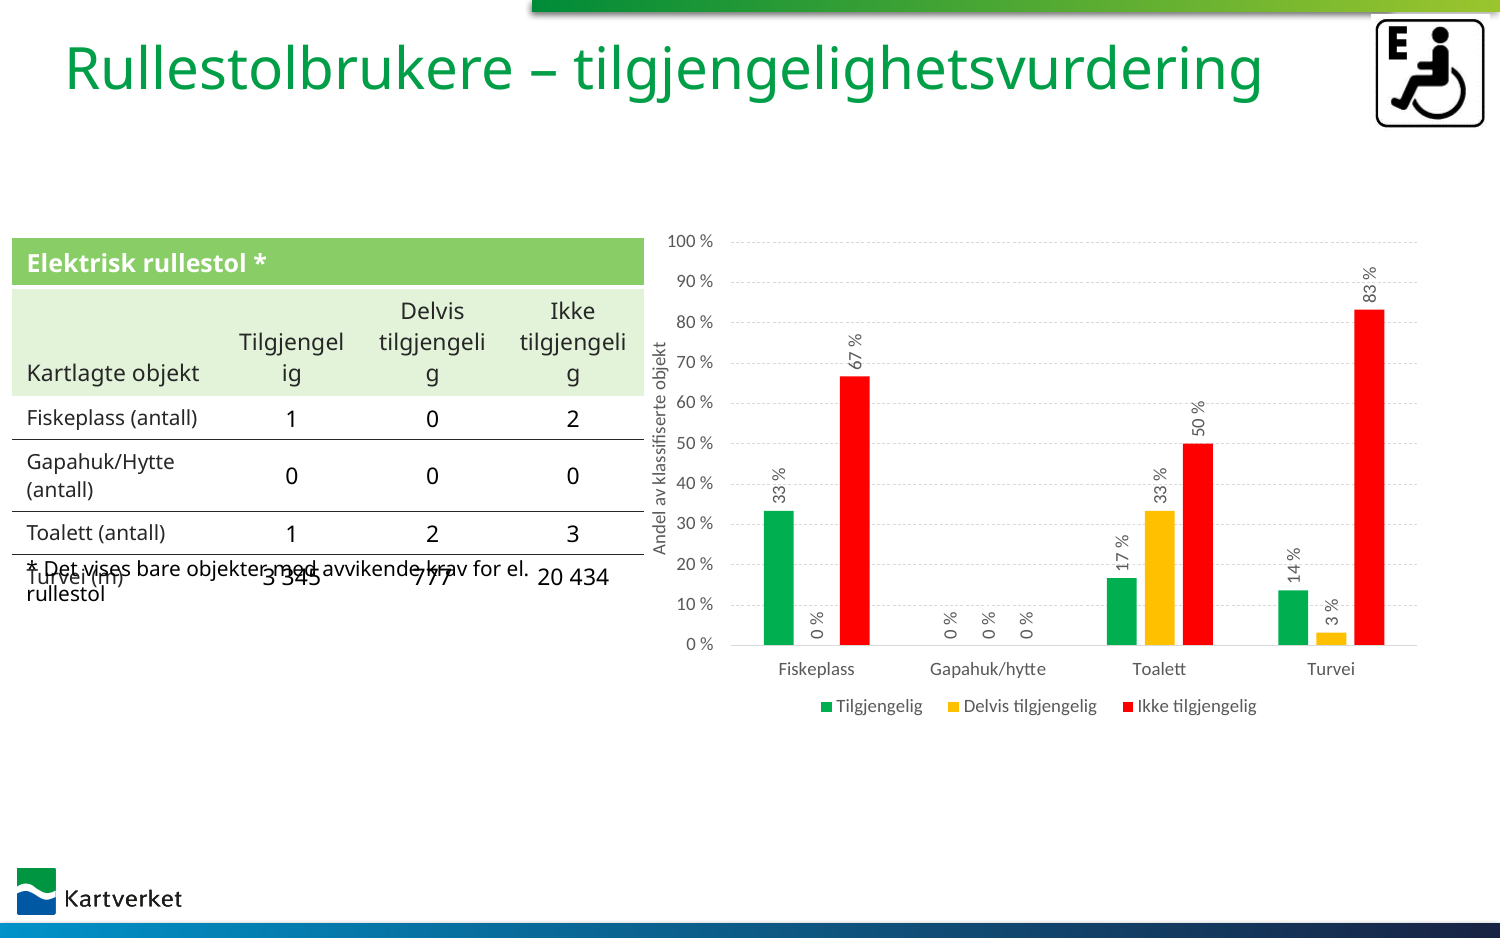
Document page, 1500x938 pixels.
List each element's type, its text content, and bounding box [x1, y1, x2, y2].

table_cell 2 [503, 396, 638, 439]
table_cell 3 [503, 512, 638, 554]
table_cell Delvis tilgjengelig [362, 289, 503, 396]
table_cell Tilgjengelig [222, 289, 362, 396]
table_cell Toalett (antall) [12, 512, 222, 548]
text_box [1371, 13, 1491, 133]
text_box Rullestolbrukere – tilgjengelighetsvurdering [49, 12, 1372, 109]
table_cell 0 [503, 440, 638, 511]
table_cell 2 [362, 512, 503, 548]
table_cell Kartlagte objekt [12, 289, 222, 396]
text_box * Det vises bare objekter med avvikende krav for el. rullestol [11, 548, 597, 613]
table_cell Gapahuk/Hytte (antall) [12, 440, 222, 511]
table_cell 0 [362, 440, 503, 511]
table_header Elektrisk rullestol * [12, 238, 638, 285]
table_cell 1 [222, 512, 362, 548]
table_cell 0 [222, 440, 362, 511]
table_cell Ikke tilgjengelig [503, 289, 638, 396]
table_cell 1 [222, 396, 362, 439]
table_cell 0 [362, 396, 503, 439]
picture [643, 218, 1429, 728]
table_cell 20 434 [597, 555, 638, 598]
table_cell Fiskeplass (antall) [12, 396, 222, 439]
